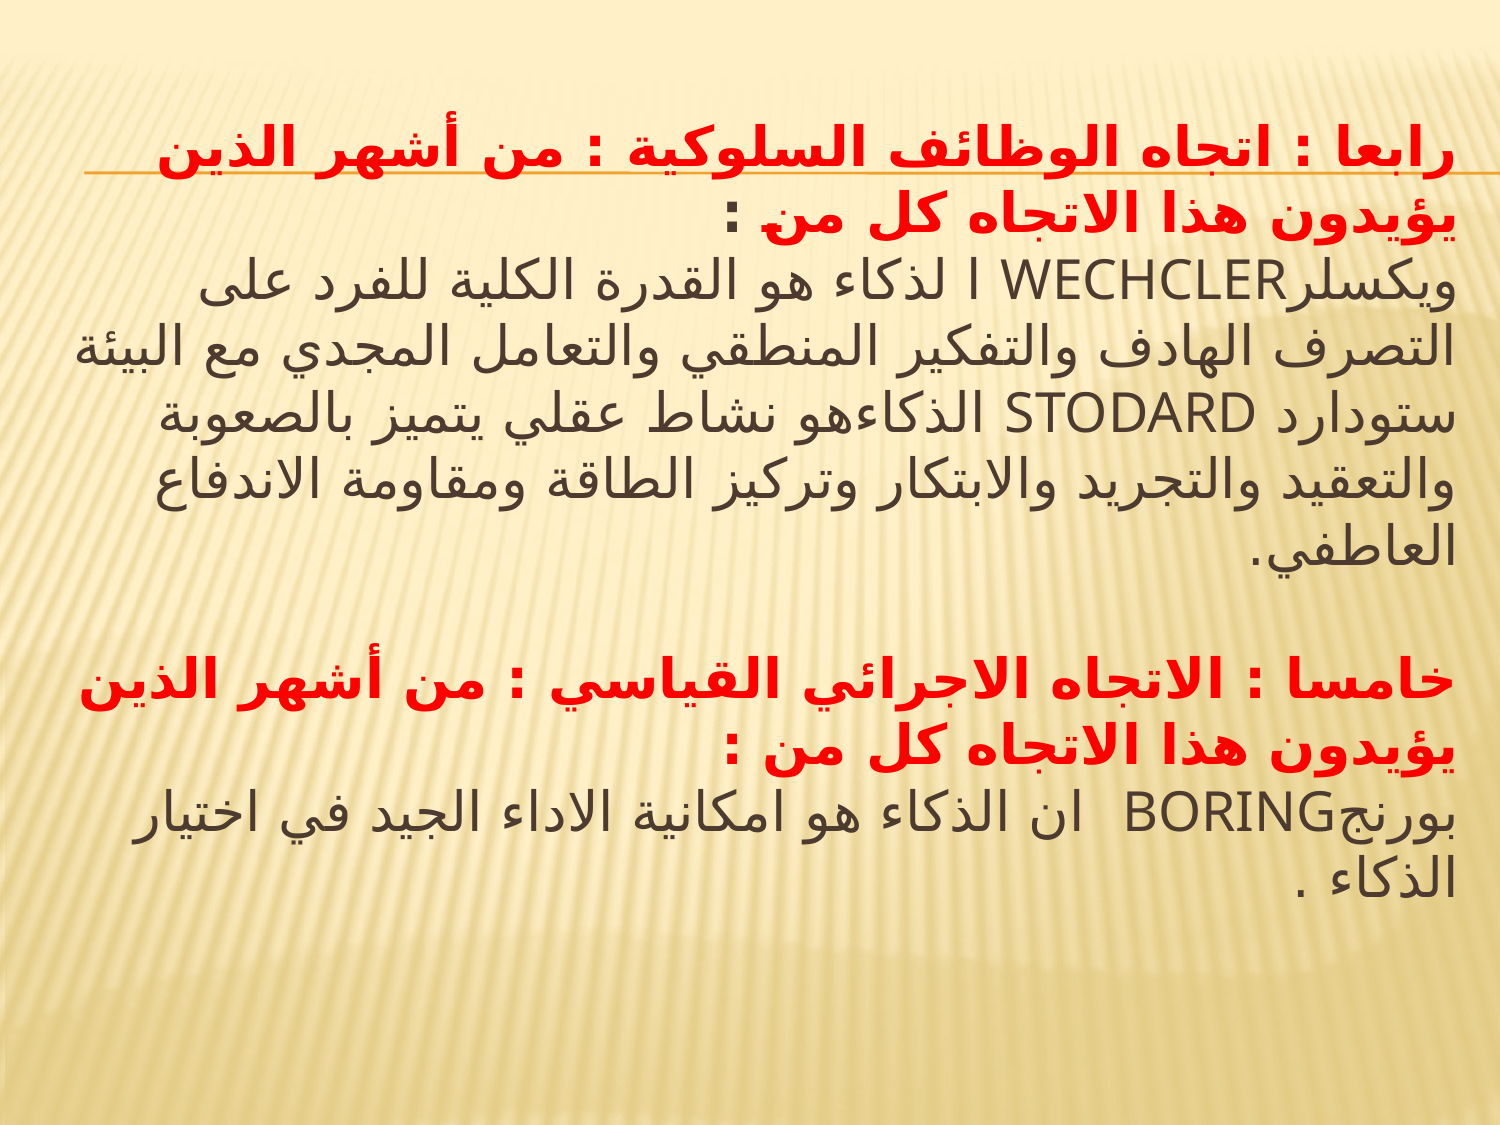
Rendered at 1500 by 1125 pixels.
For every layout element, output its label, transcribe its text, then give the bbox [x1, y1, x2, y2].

title رابعا : اتجاه الوظائف السلوكية : من أشهر الذين يؤيدون هذا الاتجاه كل من : ويكسلرwechcler ا لذكاء هو القدرة الكلية للفرد على التصرف الهادف والتفكير المنطقي والتعامل المجدي مع البيئة ستودارد stodard الذكاءهو نشاط عقلي يتميز بالصعوبة والتعقيد والتجريد والابتكار وتركيز الطاقة ومقاومة الاندفاع العاطفي. خامسا : الاتجاه الاجرائي القياسي : من أشهر الذين يؤيدون هذا الاتجاه كل من : بورنجboring ان الذكاء هو امكانية الاداء الجيد في اختيار الذكاء . [49, 75, 1475, 1012]
